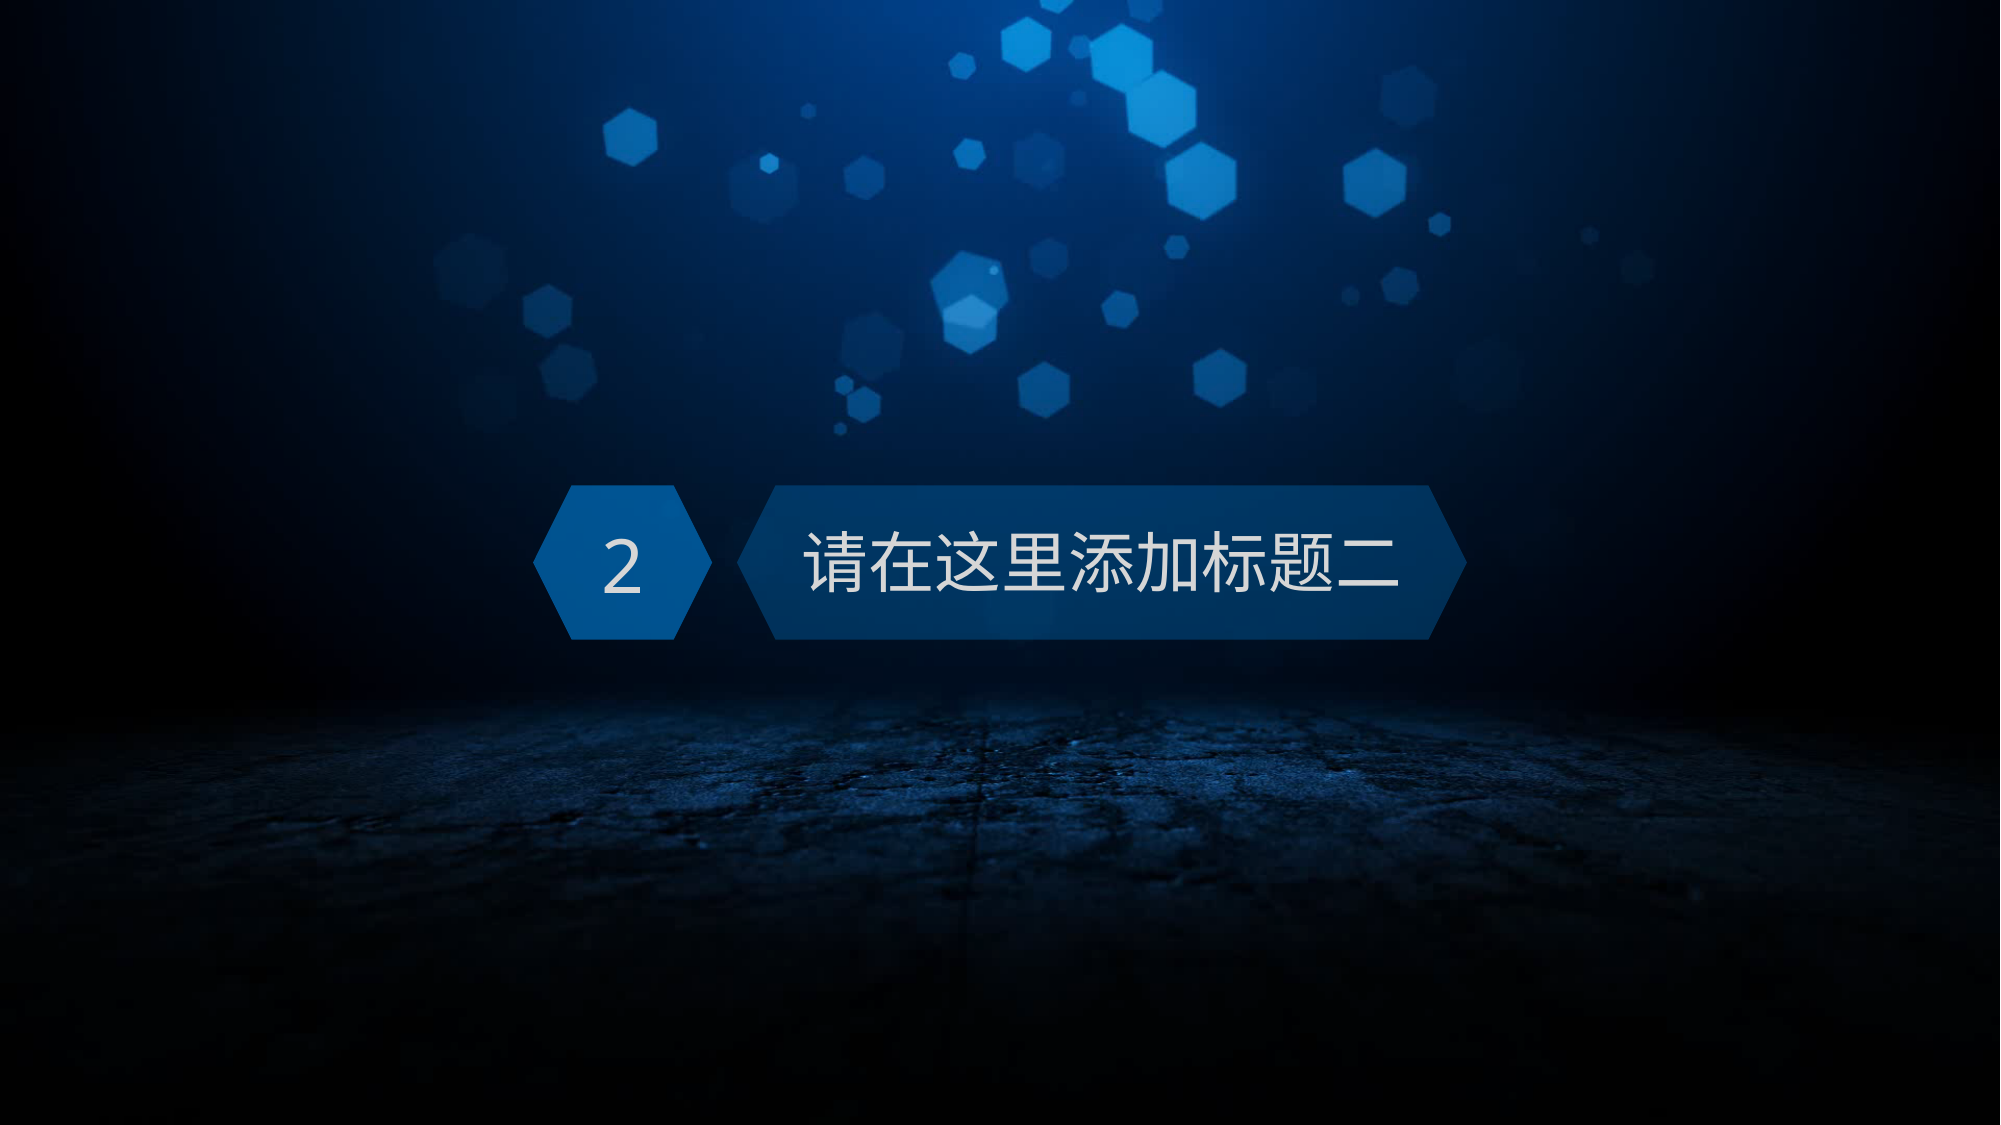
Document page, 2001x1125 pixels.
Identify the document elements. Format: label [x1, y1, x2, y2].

text_box [532, 485, 1467, 640]
picture [0, 0, 2000, 1125]
